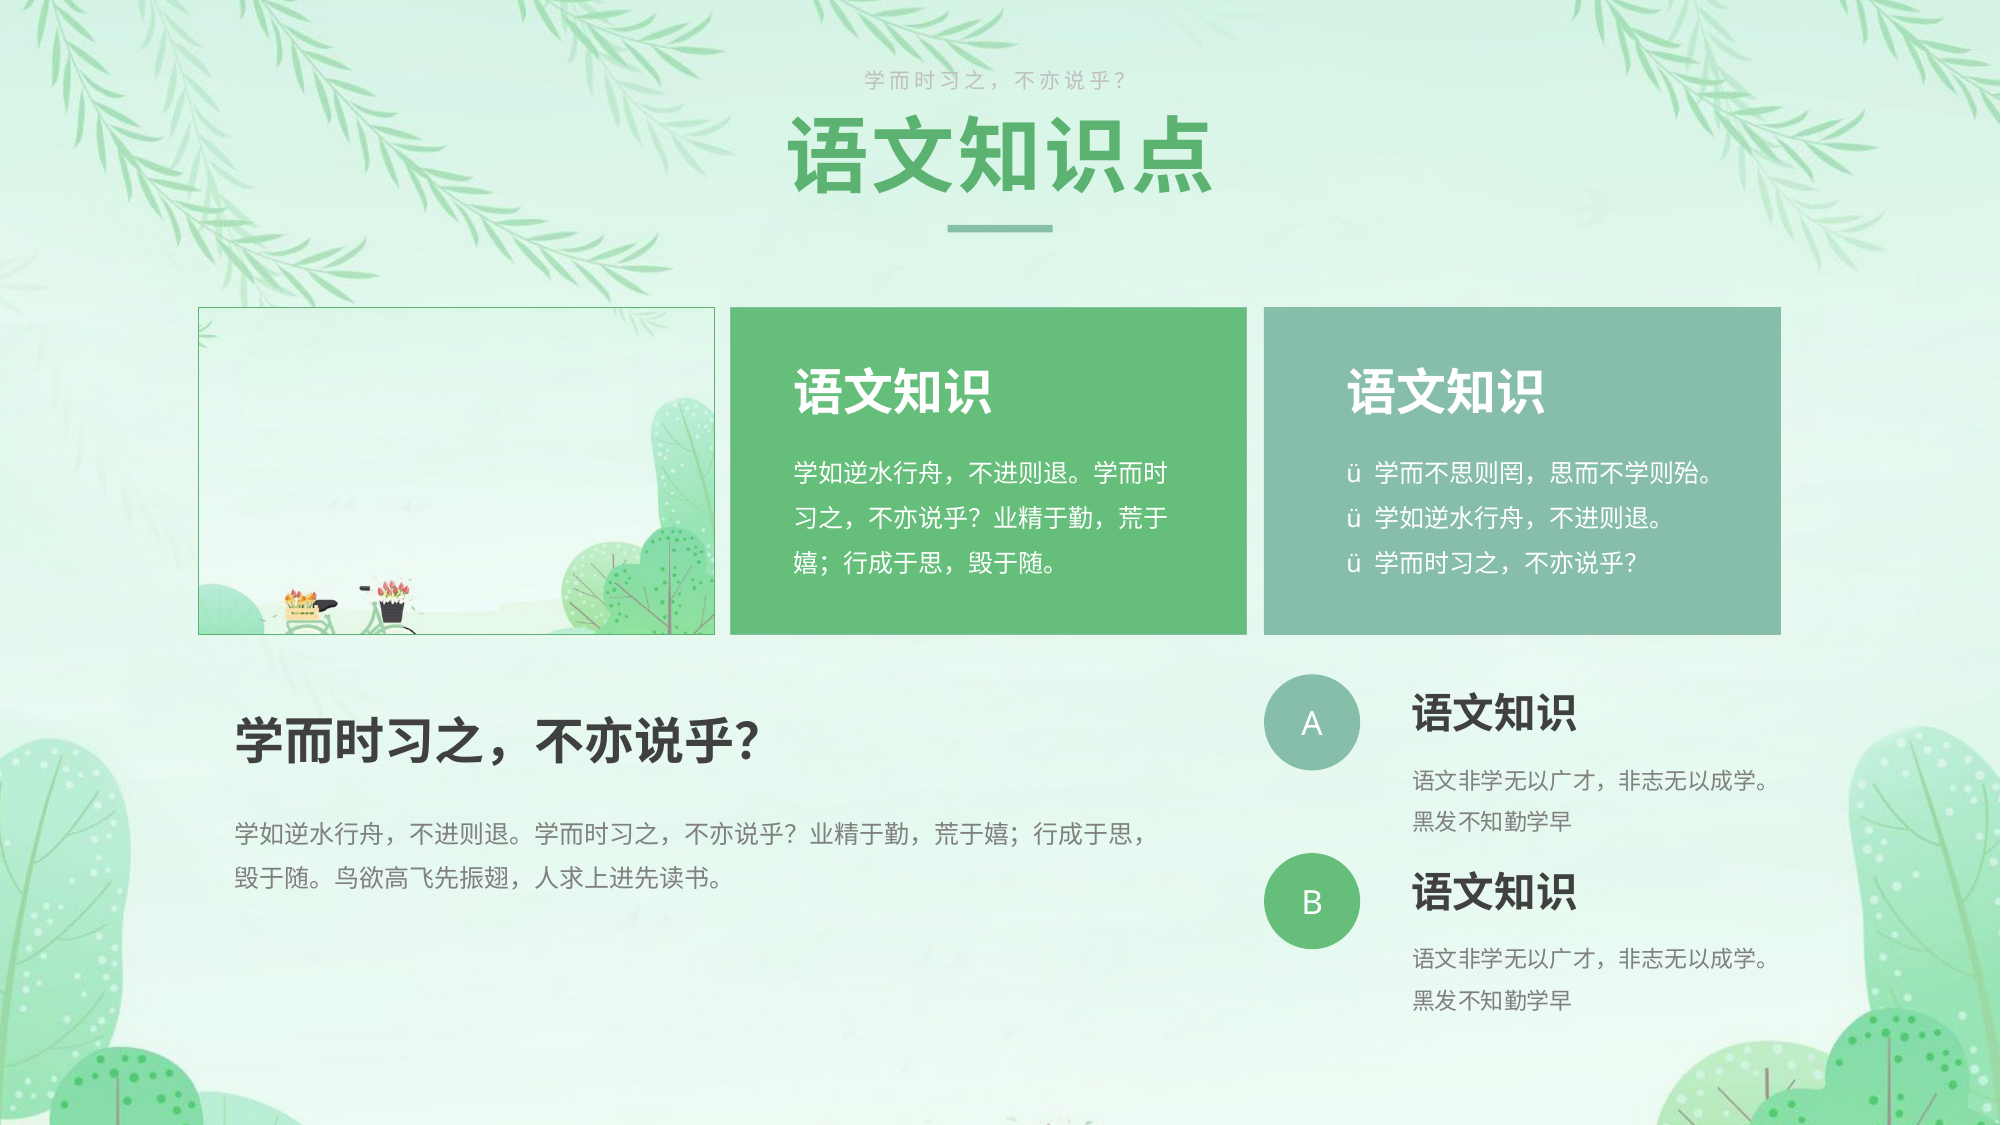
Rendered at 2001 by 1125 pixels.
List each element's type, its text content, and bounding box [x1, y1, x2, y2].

text_box B [1261, 851, 1363, 952]
text_box 语文知识 [1396, 858, 1780, 924]
text_box 学而不思则罔，思而不学则殆。 学如逆水行舟，不进则退。 学而时习之，不亦说乎？ [1331, 435, 1756, 585]
text_box 语文非学无以广才，非志无以成学。黑发不知勤学早 [1397, 745, 1780, 843]
text_box A [1261, 672, 1363, 773]
text_box [728, 305, 1248, 637]
text_box 语文知识 [1396, 679, 1780, 745]
text_box 学而时习之，不亦说乎？ [219, 702, 954, 777]
list 语文知识点 [105, 102, 1895, 204]
text_box 学如逆水行舟，不进则退。学而时习之，不亦说乎？业精于勤，荒于嬉；行成于思，毁于随。鸟欲高飞先振翅，人求上进先读书。 [219, 795, 1177, 901]
text_box 学如逆水行舟，不进则退。学而时习之，不亦说乎？业精于勤，荒于嬉；行成于思，毁于随。 [779, 435, 1196, 585]
text_box 语文非学无以广才，非志无以成学。黑发不知勤学早 [1397, 924, 1780, 1022]
picture [0, 0, 2000, 1125]
text_box [1262, 305, 1782, 637]
list 学而时习之，不亦说乎？ [105, 68, 1895, 94]
text_box 语文知识 [1331, 353, 1749, 428]
text_box 语文知识 [779, 353, 1196, 428]
